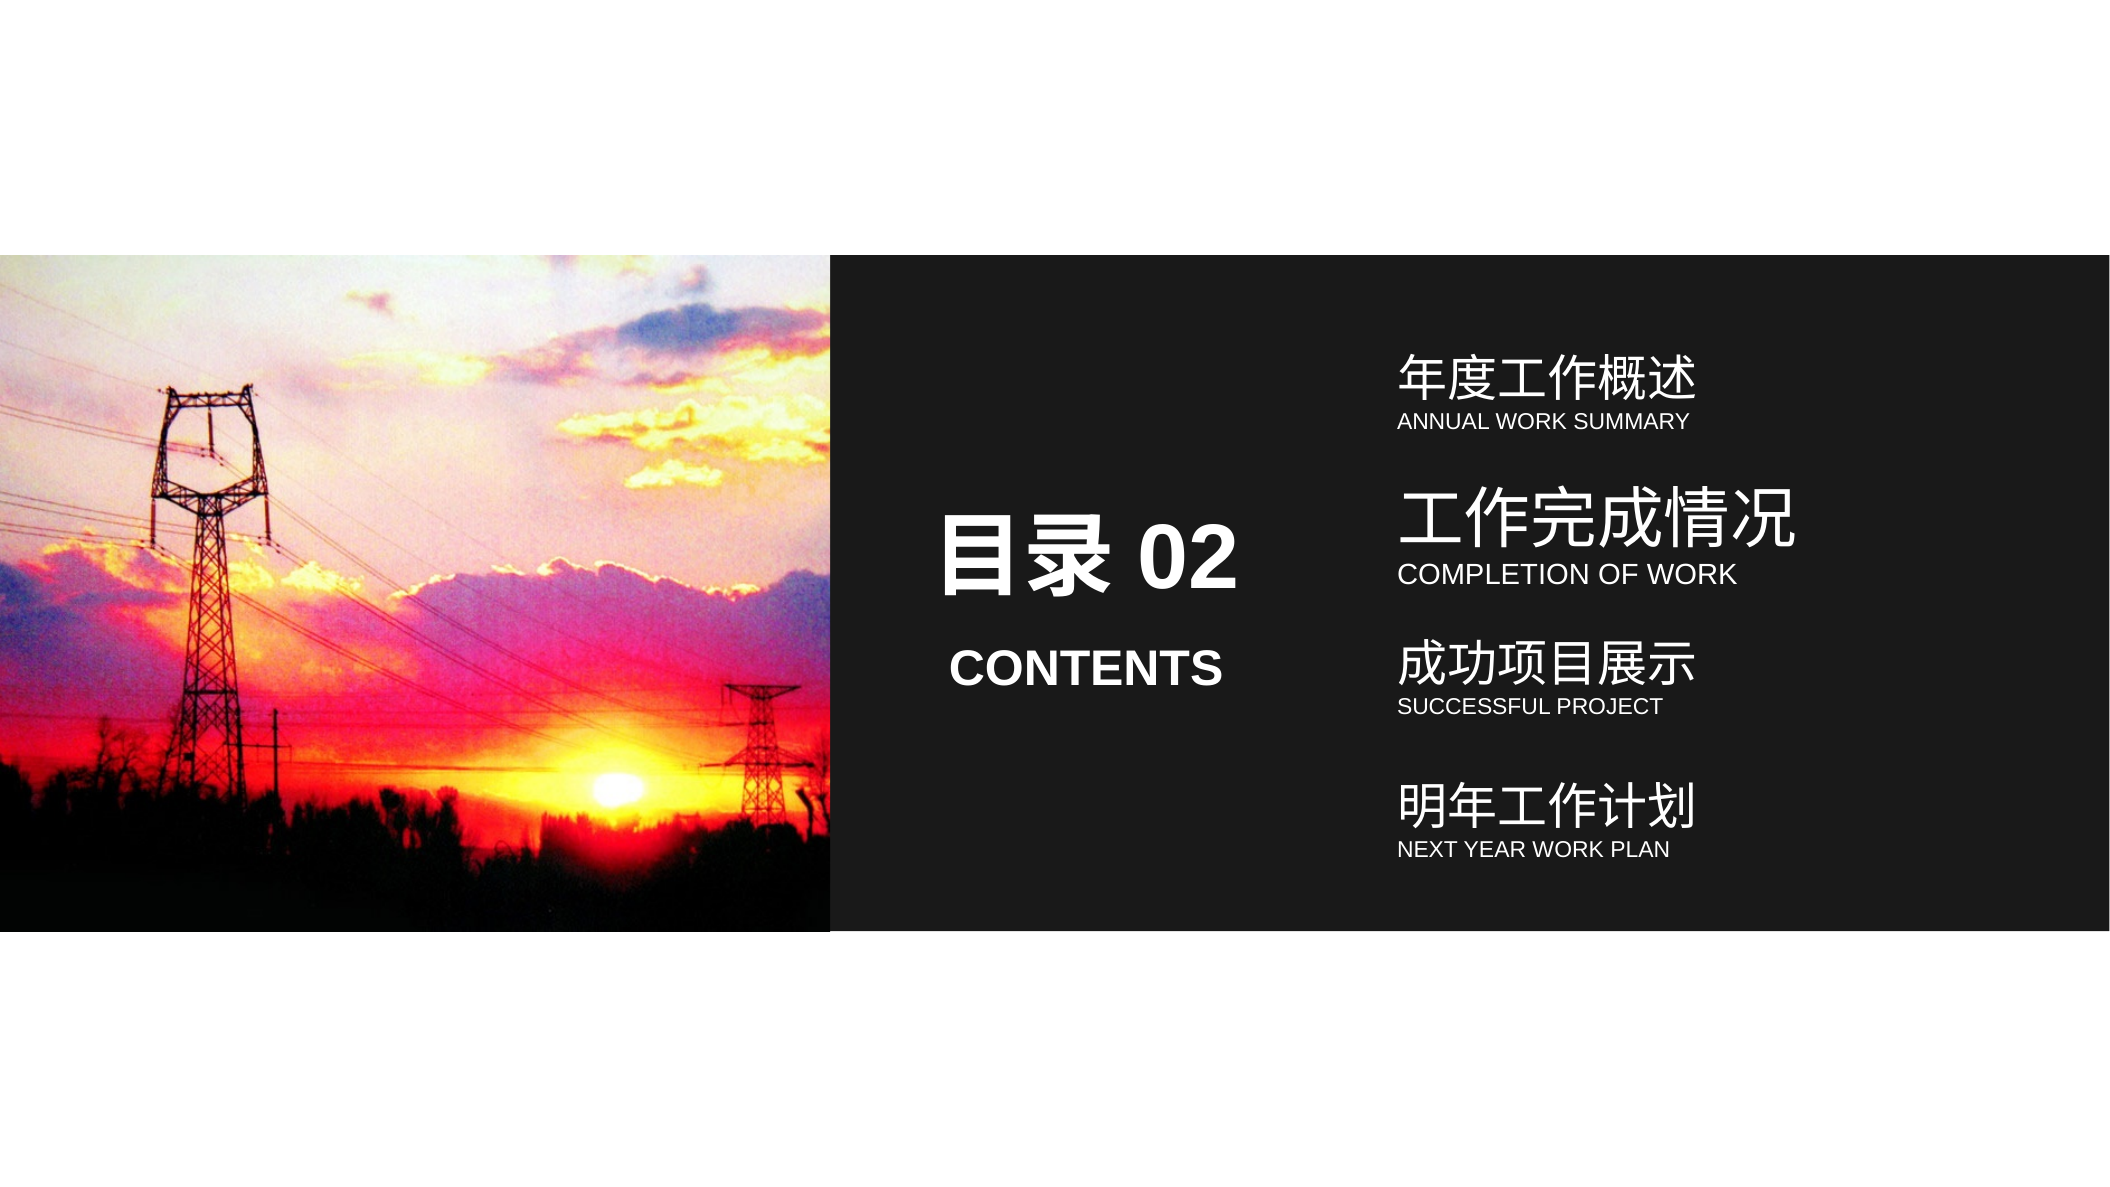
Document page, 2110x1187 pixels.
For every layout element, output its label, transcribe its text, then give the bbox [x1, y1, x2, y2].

text_box CONTENTS [909, 635, 1263, 696]
text_box 目录02 [921, 496, 1251, 608]
text_box [831, 254, 2110, 932]
text_box [0, 254, 831, 932]
